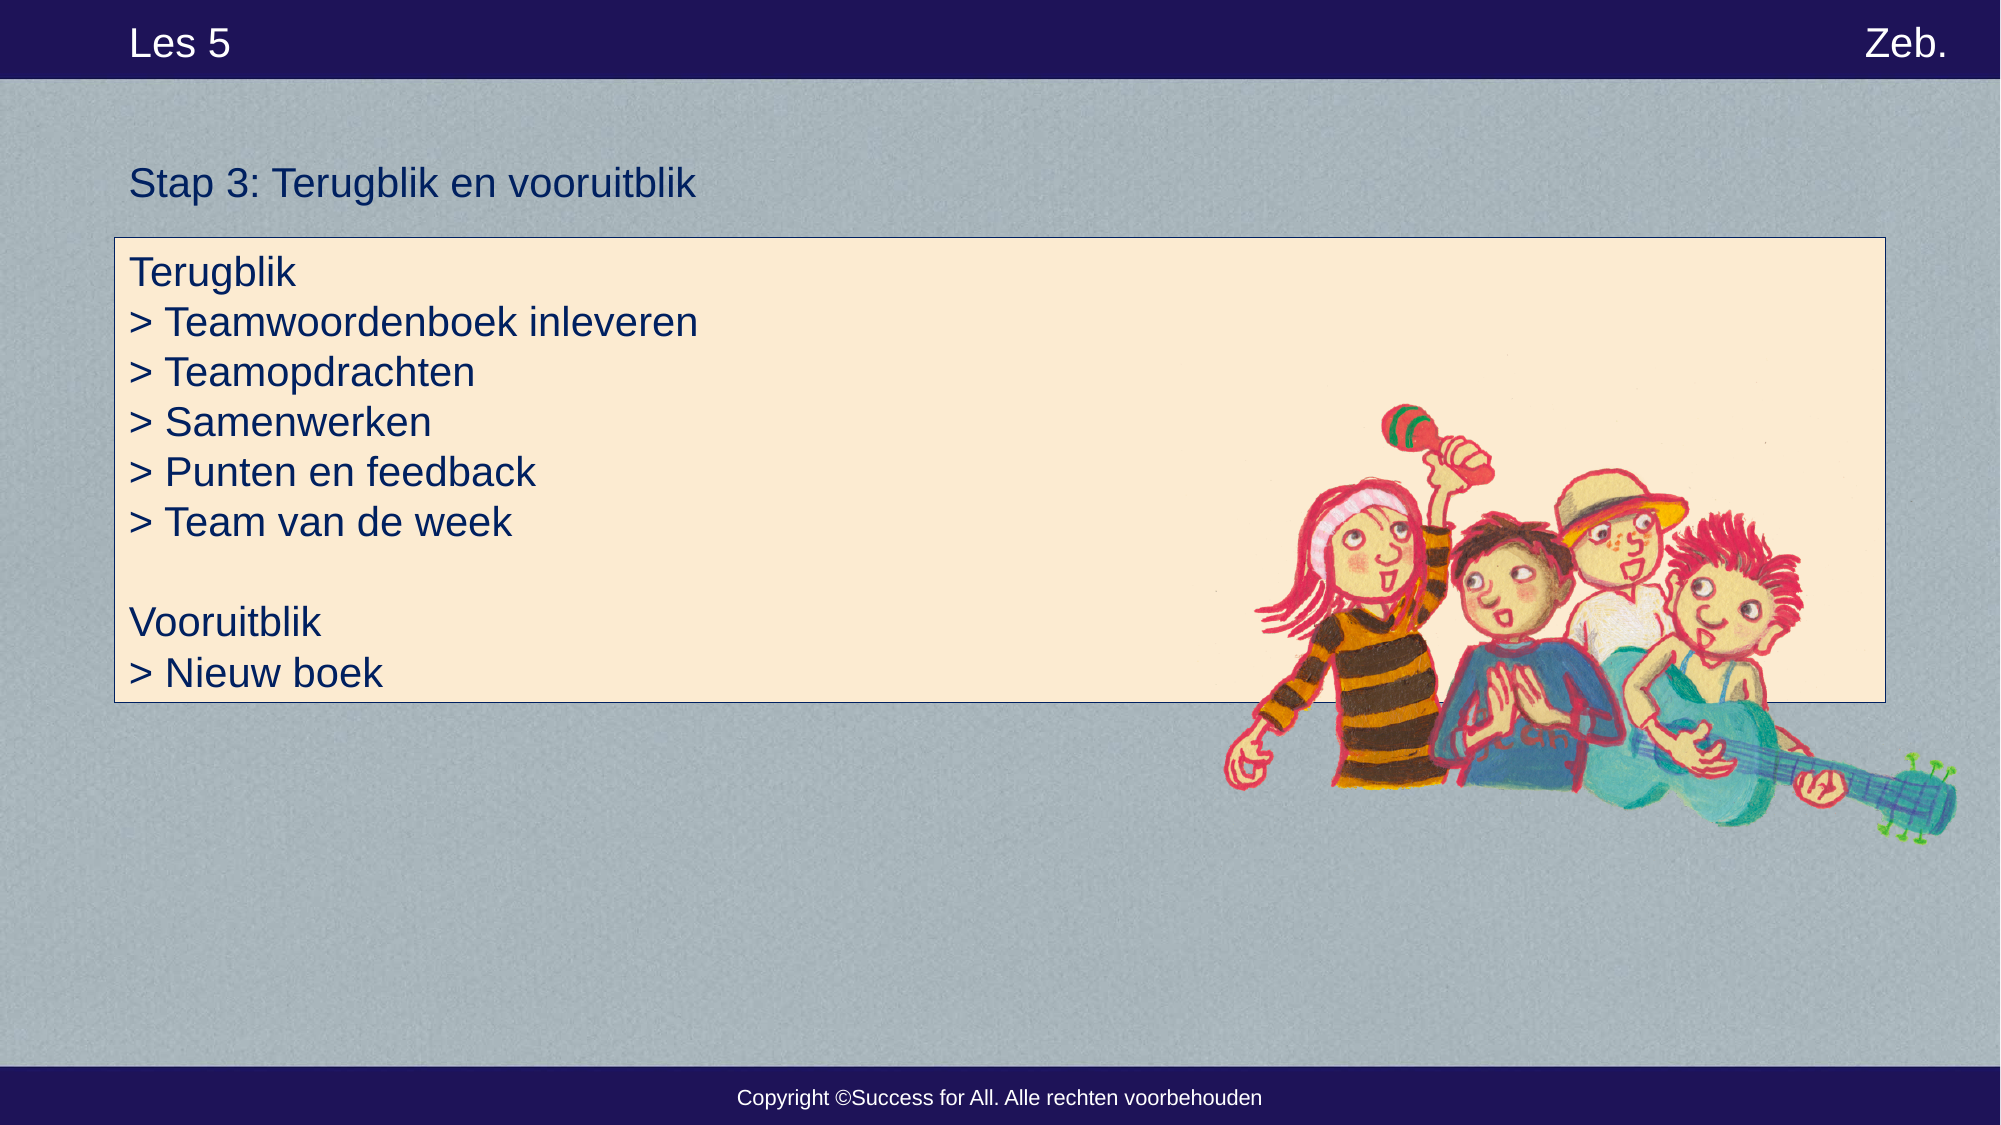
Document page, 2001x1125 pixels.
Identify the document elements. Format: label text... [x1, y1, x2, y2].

picture [0, 0, 2001, 1125]
text_box Zeb. [786, 8, 1963, 73]
text_box Les 5 [114, 8, 354, 73]
text_box Terugblik > Teamwoordenboek inleveren > Teamopdrachten > Samenwerken > Punten en feedback > Team van de week Vooruitblik > Nieuw boek [114, 237, 1886, 703]
text_box Copyright ©Success for All. Alle rechten voorbehouden [0, 1076, 2000, 1125]
text_box Stap 3: Terugblik en vooruitblik [113, 148, 1635, 214]
